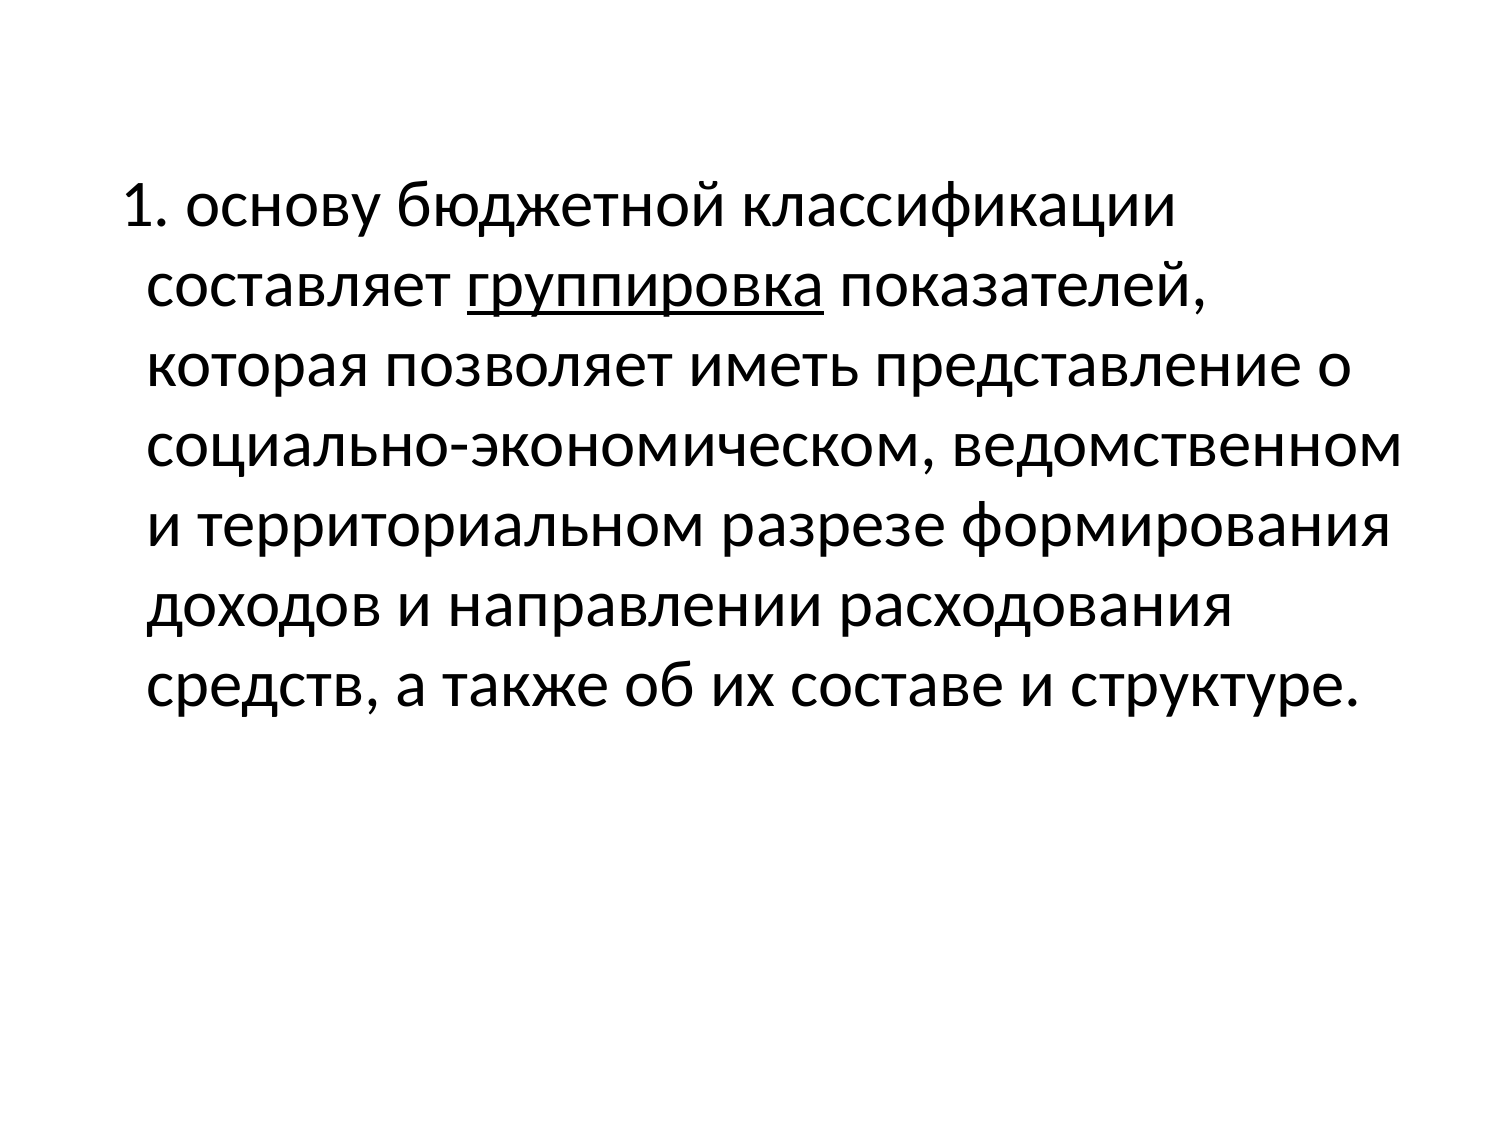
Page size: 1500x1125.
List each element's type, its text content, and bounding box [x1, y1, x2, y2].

list 1. основу бюджетной классификации составляет группировка показателей, которая позволяет иметь представление о социально-экономическом, ведомственном и территориальном раз­резе формирования доходов и направлении расходования средств, а также об их составе и структуре. [75, 152, 1425, 1005]
